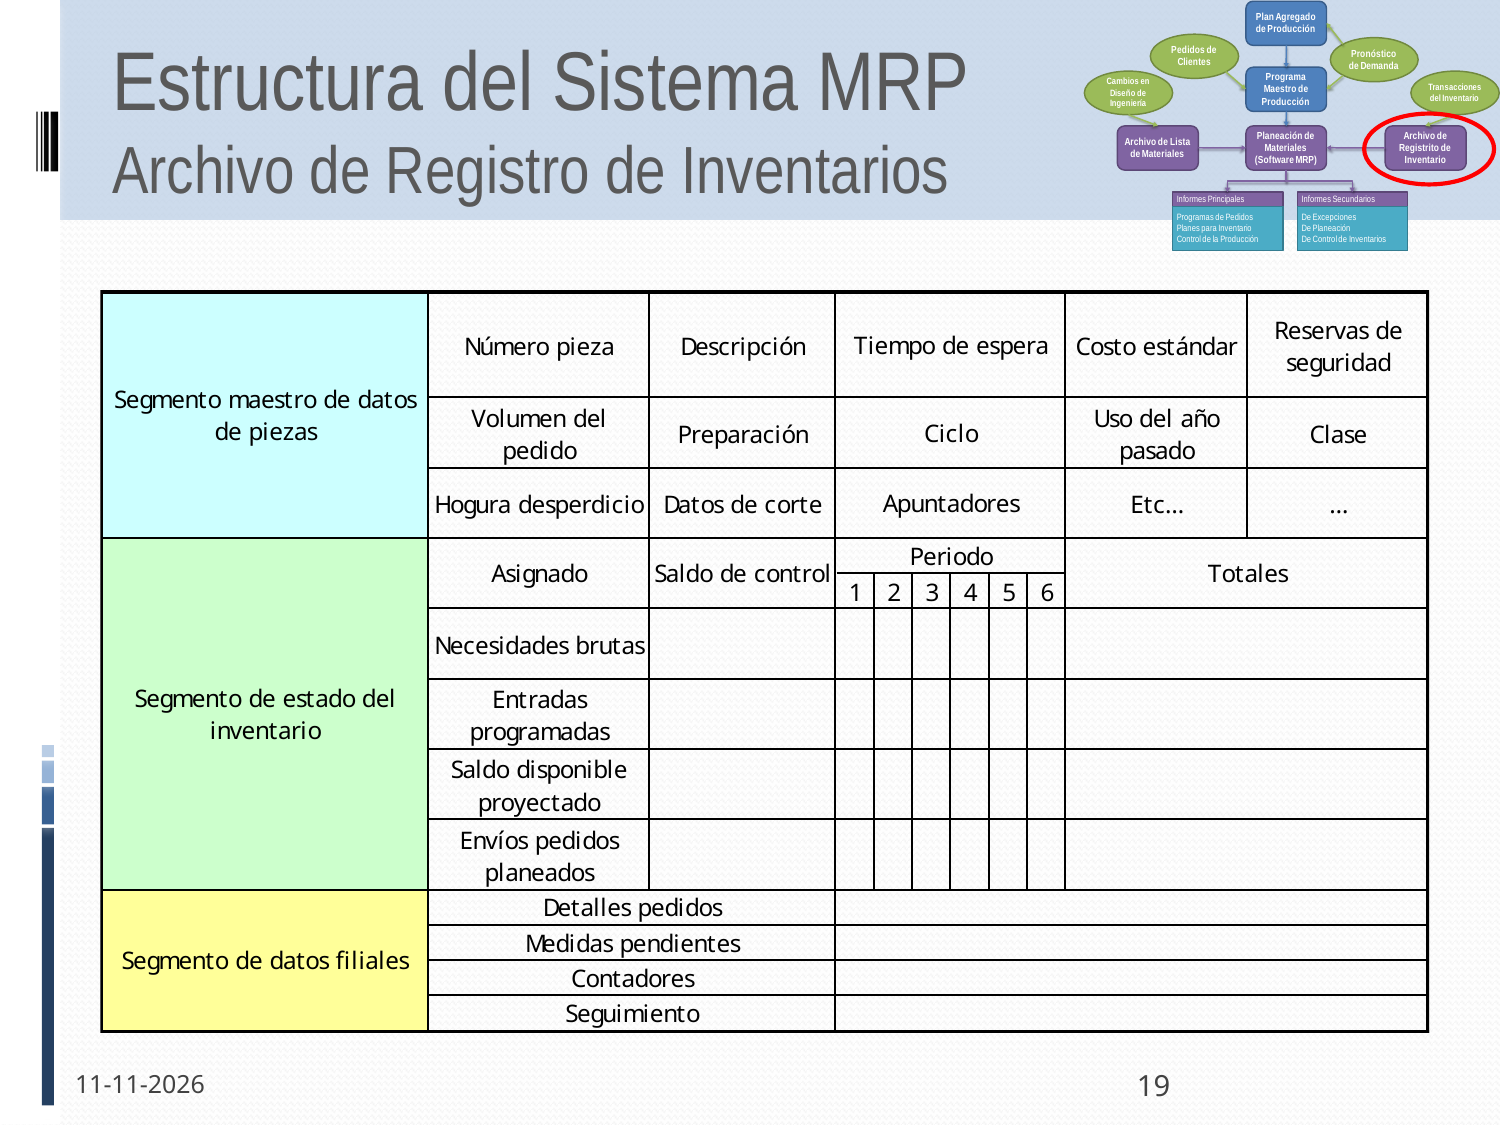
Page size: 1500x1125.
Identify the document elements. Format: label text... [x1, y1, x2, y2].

slide_number 19 [1045, 1047, 1171, 1107]
slide_number 28 [98, 1042, 243, 1046]
picture [1082, 0, 1500, 252]
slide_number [75, 1042, 243, 1103]
picture [100, 290, 1430, 1033]
title Estructura del Sistema MRP Archivo de Registro de Inventarios [111, 18, 1075, 207]
